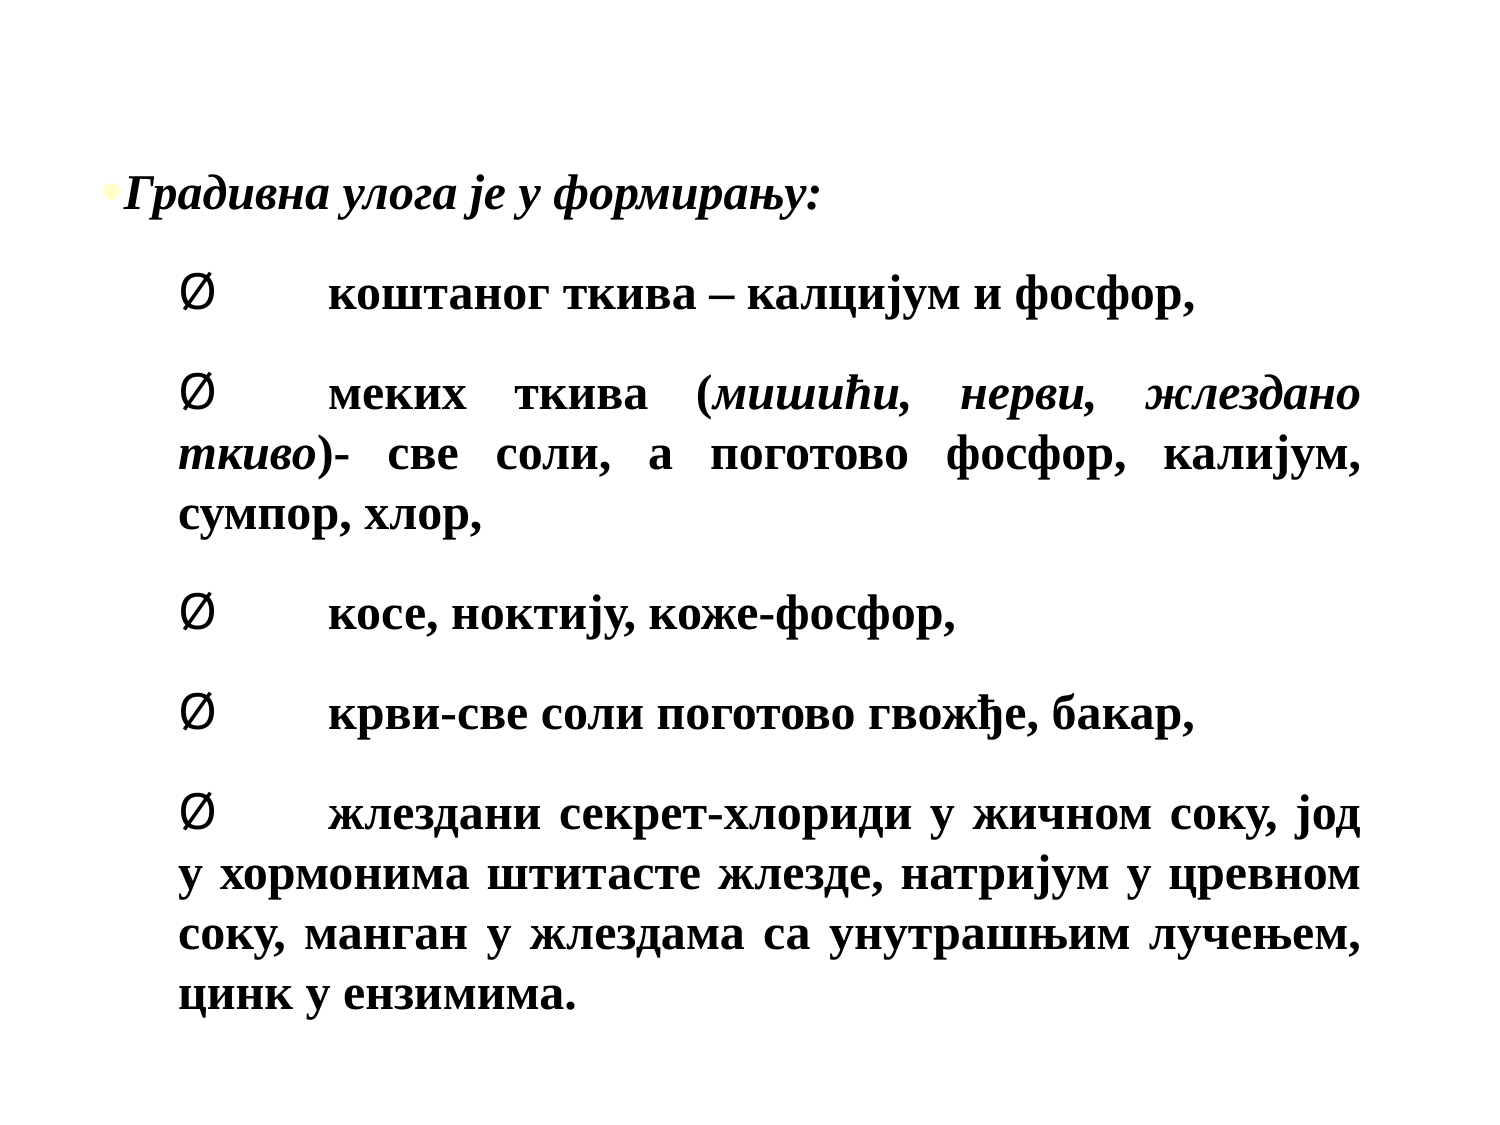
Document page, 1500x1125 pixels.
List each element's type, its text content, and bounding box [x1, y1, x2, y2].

text_box ·Градивна улога је у формирању: Ø коштаног ткива – калцијум и фосфор, Ø меких ткива (мишићи, нерви, жлездано ткиво)- све соли, а поготово фосфор, калијум, сумпор, хлор, Ø косе, ноктију, коже-фосфор, Ø крви-све соли поготово гвожђе, бакар, Ø жлездани секрет-хлориди у жичном соку, јод у хормонима штитасте жлезде, натријум у цревном соку, манган у жлездама са унутрашњим лучењем, цинк у ензимима. [88, 152, 1376, 1027]
